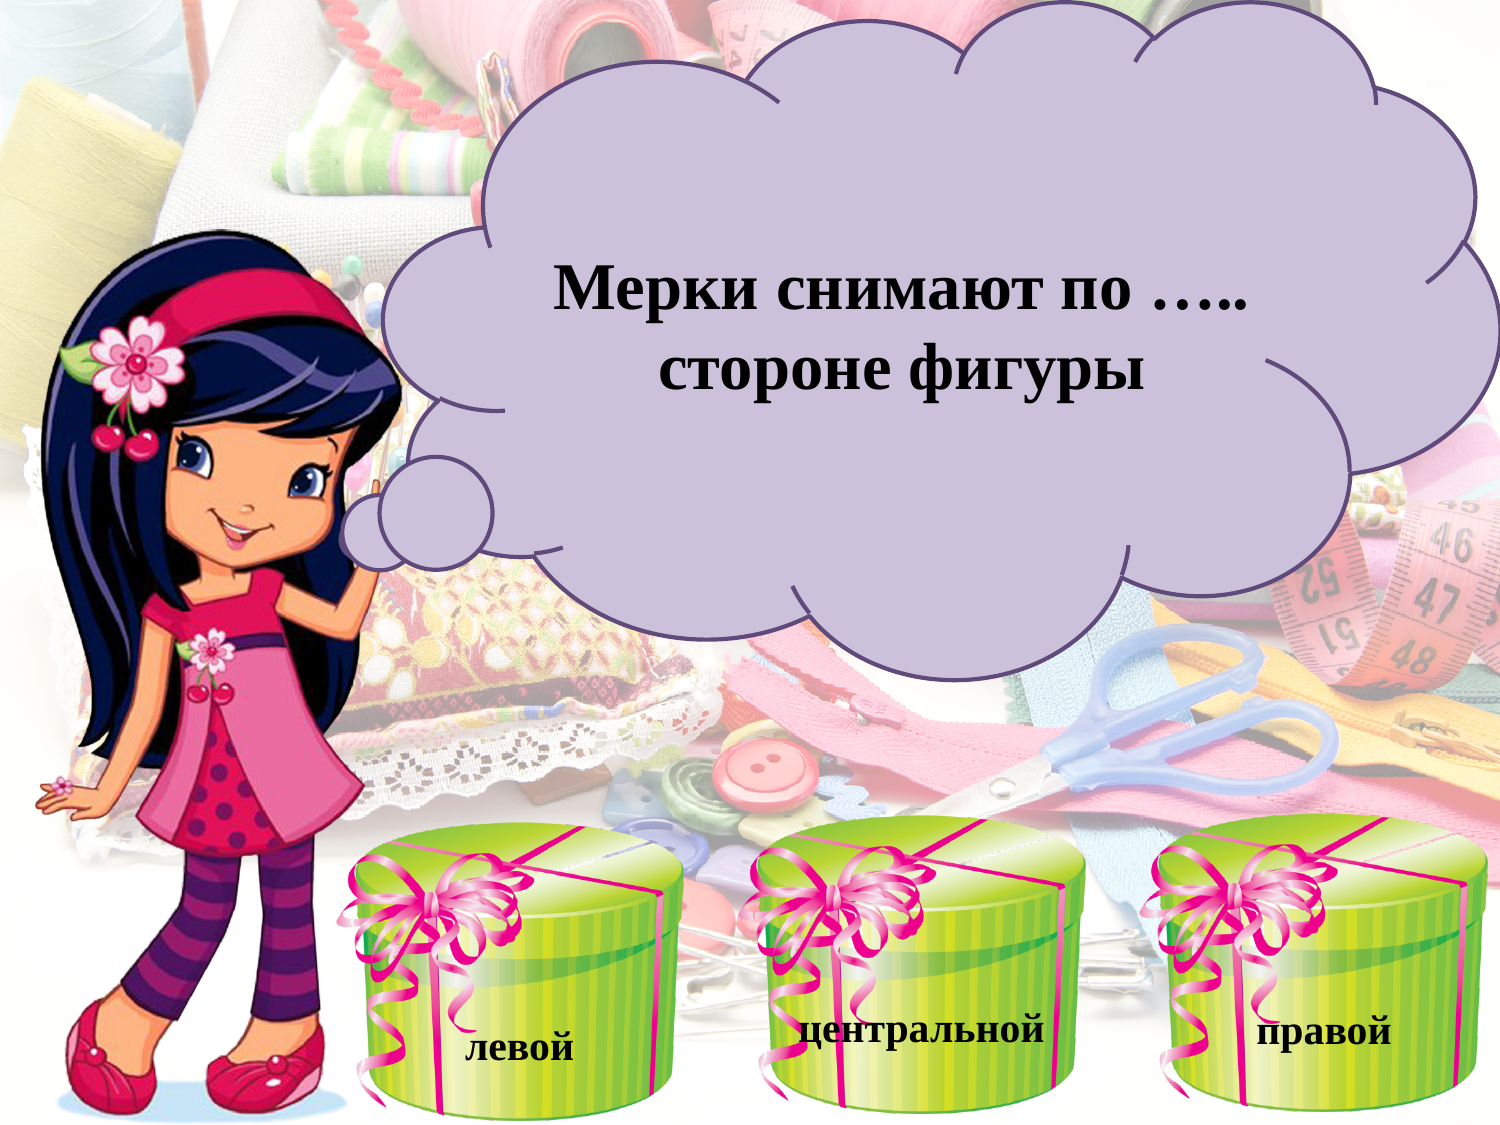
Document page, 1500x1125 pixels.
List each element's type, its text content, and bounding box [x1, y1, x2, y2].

picture [29, 229, 685, 1125]
text_box [1487, 1116, 1499, 1120]
text_box Мерки снимают по ….. стороне фигуры [415, 0, 1500, 683]
picture [1139, 813, 1488, 1112]
text_box [415, 801, 1140, 1120]
text_box [1122, 767, 1500, 1116]
picture [737, 814, 1086, 1114]
